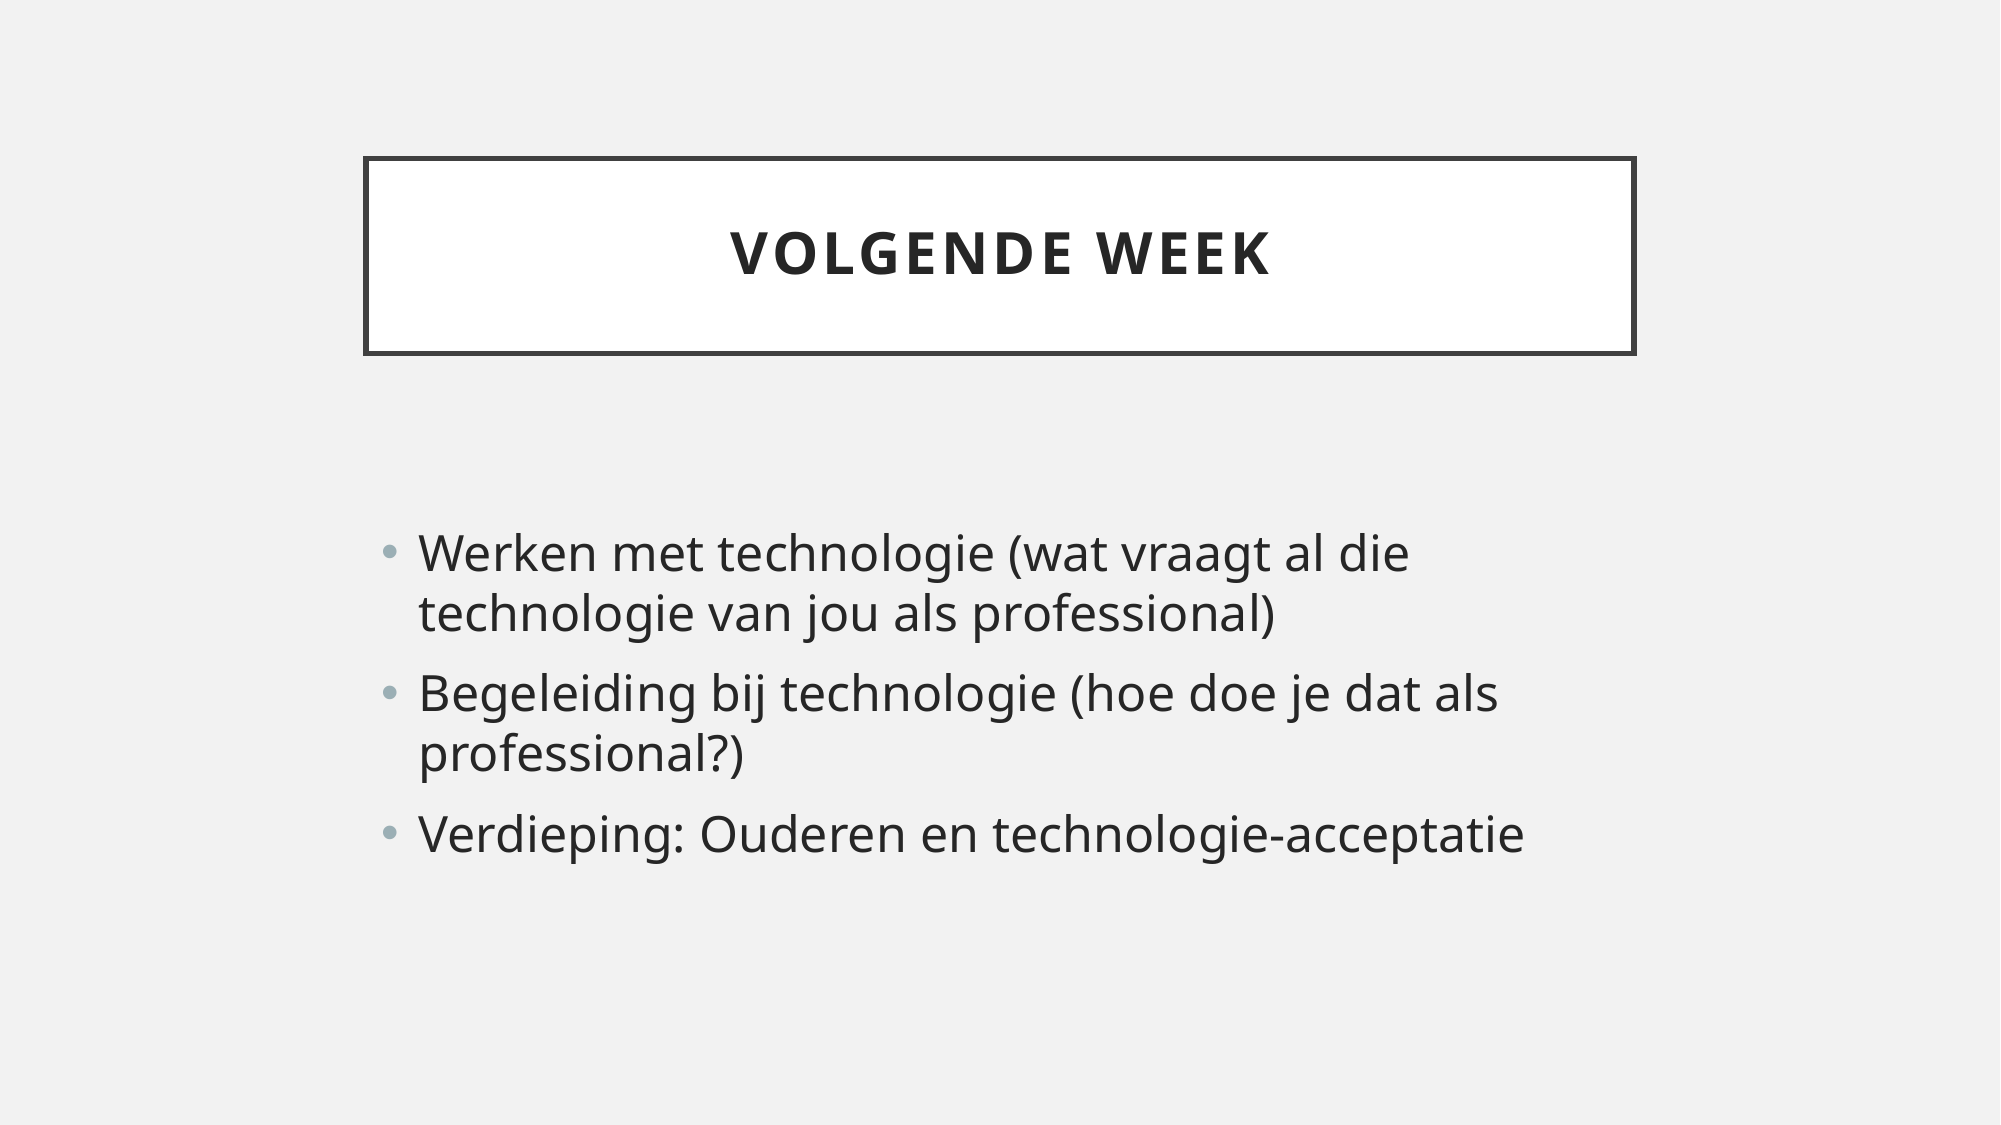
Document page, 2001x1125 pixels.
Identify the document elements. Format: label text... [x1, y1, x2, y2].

list Werken met technologie (wat vraagt al die technologie van jou als professional) Begeleiding bij technologie (hoe doe je dat als professional?) Verdieping: Ouderen en technologie-acceptatie [366, 432, 1634, 942]
title Volgende week [363, 156, 1637, 356]
